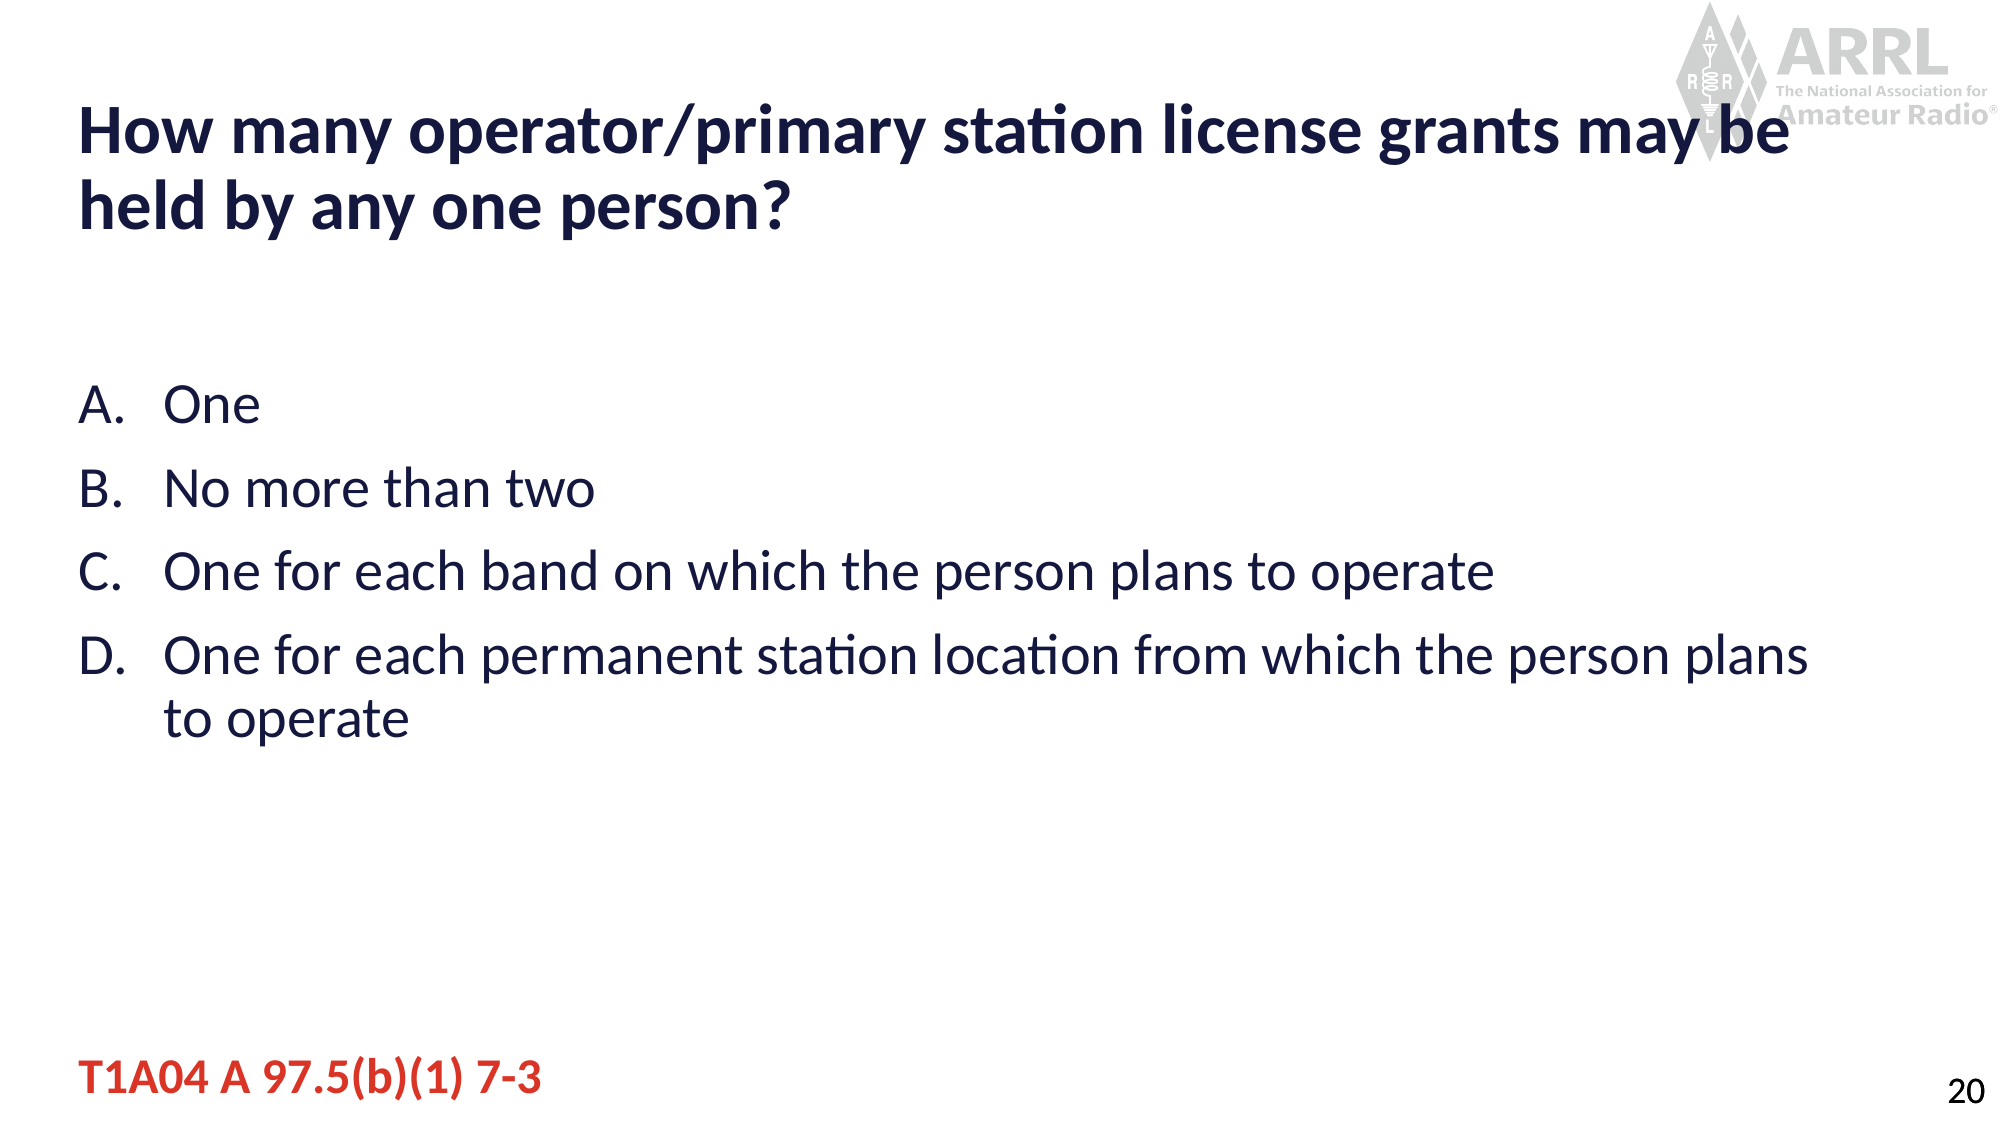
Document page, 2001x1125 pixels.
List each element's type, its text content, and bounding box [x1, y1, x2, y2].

text_box T1A04 A 97.5(b)(1) 7-3 [63, 1036, 921, 1112]
list One No more than two One for each band on which the person plans to operate One for each permanent station location from which the person plans to operate [63, 365, 1863, 989]
picture [1674, 0, 2000, 164]
title How many operator/primary station license grants may be held by any one person? [63, 59, 1863, 278]
